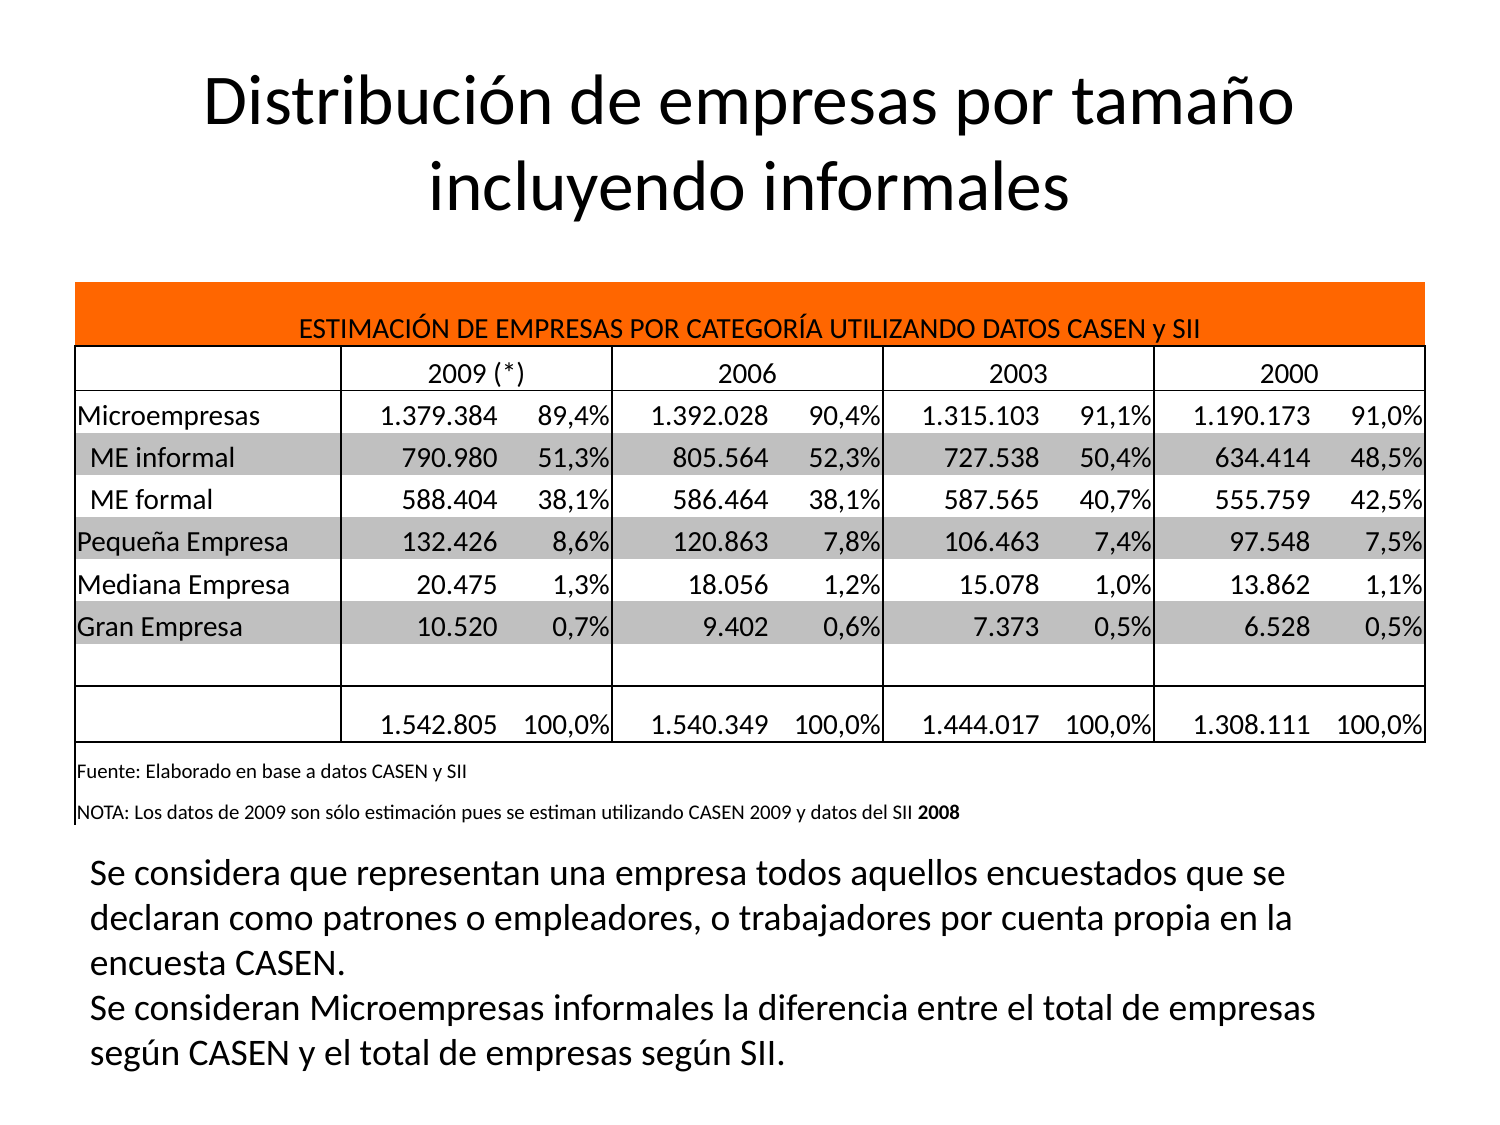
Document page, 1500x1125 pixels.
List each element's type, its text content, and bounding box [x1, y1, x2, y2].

table_cell 2006 [613, 347, 882, 390]
table_cell Pequeña Empresa [76, 517, 340, 559]
table_cell 727.538 [884, 433, 1048, 475]
table_cell [1155, 644, 1319, 685]
table_cell 10.520 [342, 601, 506, 644]
table_cell 0,5% [1048, 601, 1153, 644]
table_cell 588.404 [342, 475, 506, 517]
table_cell 97.548 [1155, 517, 1319, 559]
table_cell 18.056 [613, 559, 777, 601]
table_cell [76, 347, 340, 390]
table_cell 1,3% [506, 559, 611, 601]
table_cell Mediana Empresa [76, 559, 340, 601]
table_cell 0,7% [506, 601, 611, 644]
table_cell [506, 644, 611, 685]
table_cell 1.540.349 [613, 687, 777, 741]
table_cell [777, 644, 882, 685]
table_cell 805.564 [613, 433, 777, 475]
table_cell 38,1% [777, 475, 882, 517]
table_cell 1.379.384 [342, 391, 506, 433]
table_cell 20.475 [342, 559, 506, 601]
table_cell 51,3% [506, 433, 611, 475]
table_cell 48,5% [1319, 433, 1424, 475]
table_cell 0,6% [777, 601, 882, 644]
table_cell 100,0% [777, 687, 882, 741]
table_cell NOTA: Los datos de 2009 son sólo estimación pues se estiman utilizando CASEN 2009 y datos del SII 2008 [76, 784, 1425, 825]
table_cell [342, 644, 506, 685]
table_cell [76, 644, 340, 685]
table_cell Microempresas [76, 391, 340, 433]
table_cell 2003 [884, 347, 1153, 390]
table_cell 1.444.017 [884, 687, 1048, 741]
table_cell 7,8% [777, 517, 882, 559]
table_cell 40,7% [1048, 475, 1153, 517]
table_cell 1.392.028 [613, 391, 777, 433]
table_cell 120.863 [613, 517, 777, 559]
table_cell 790.980 [342, 433, 506, 475]
table_cell ME informal [76, 433, 340, 475]
table_cell 1.542.805 [342, 687, 506, 741]
table_cell 7,5% [1319, 517, 1424, 559]
table_cell [884, 644, 1048, 685]
table_cell 89,4% [506, 391, 611, 433]
table_cell 15.078 [884, 559, 1048, 601]
table_cell 587.565 [884, 475, 1048, 517]
table_cell 6.528 [1155, 601, 1319, 644]
table_cell 90,4% [777, 391, 882, 433]
table_cell 91,0% [1319, 391, 1424, 433]
table_cell 2000 [1155, 347, 1424, 390]
table_cell 0,5% [1319, 601, 1424, 644]
table_cell 8,6% [506, 517, 611, 559]
table_cell 1.315.103 [884, 391, 1048, 433]
table_cell 100,0% [506, 687, 611, 741]
table_cell 1,1% [1319, 559, 1424, 601]
table_cell [76, 687, 340, 741]
table_cell 1.308.111 [1155, 687, 1319, 741]
table_cell 9.402 [613, 601, 777, 644]
table_cell 1.190.173 [1155, 391, 1319, 433]
table_cell 1,0% [1048, 559, 1153, 601]
table_header ESTIMACIÓN DE EMPRESAS POR CATEGORÍA UTILIZANDO DATOS CASEN y SII [75, 282, 1425, 345]
table_cell 106.463 [884, 517, 1048, 559]
table_cell 7,4% [1048, 517, 1153, 559]
table_cell Gran Empresa [76, 601, 340, 644]
table_cell Fuente: Elaborado en base a datos CASEN y SII [76, 743, 1425, 784]
table_cell 586.464 [613, 475, 777, 517]
table_cell 634.414 [1155, 433, 1319, 475]
table_cell 1,2% [777, 559, 882, 601]
table_cell 2009 (*) [342, 347, 611, 390]
table_cell 555.759 [1155, 475, 1319, 517]
table_cell 52,3% [777, 433, 882, 475]
title Distribución de empresas por tamaño incluyendo informales [75, 45, 1425, 233]
text_box Se considera que representan una empresa todos aquellos encuestados que se declaran como patrones o empleadores, o trabajadores por cuenta propia en la encuesta CASEN. Se consideran Microempresas informales la diferencia entre el total de empresas según CASEN y el total de empresas según SII. [74, 840, 1425, 1081]
table_cell [613, 644, 777, 685]
table_cell 132.426 [342, 517, 506, 559]
table_cell 100,0% [1048, 687, 1153, 741]
table_cell [1048, 644, 1153, 685]
table_cell 7.373 [884, 601, 1048, 644]
table_cell 42,5% [1319, 475, 1424, 517]
table_cell [1319, 644, 1424, 685]
table_cell 38,1% [506, 475, 611, 517]
table_cell ME formal [76, 475, 340, 517]
table_cell 100,0% [1319, 687, 1424, 741]
table_cell 50,4% [1048, 433, 1153, 475]
table_cell 13.862 [1155, 559, 1319, 601]
table_cell 91,1% [1048, 391, 1153, 433]
